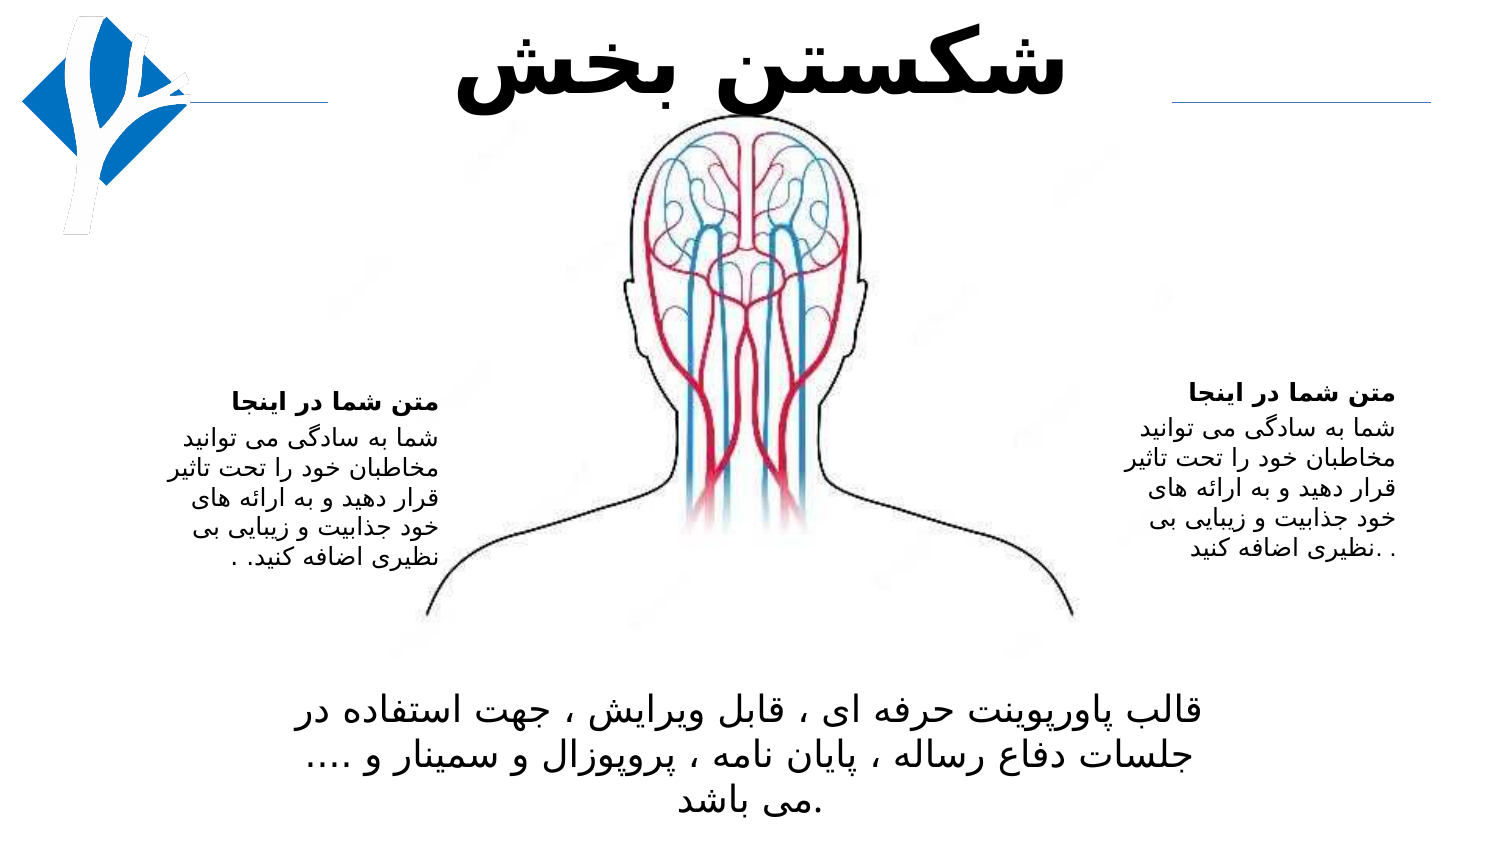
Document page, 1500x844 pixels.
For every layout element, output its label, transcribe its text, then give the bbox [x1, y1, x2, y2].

text_box شکستن بخش [11, 16, 1500, 112]
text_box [135, 377, 455, 550]
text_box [1092, 368, 1412, 541]
picture [328, 96, 1172, 660]
picture [63, 112, 191, 235]
text_box قالب پاورپوينت حرفه ای ، قابل ویرایش ، جهت استفاده در جلسات دفاع رساله ، پایان نامه ، پروپوزال و سمینار و .... می باشد. [264, 669, 1236, 843]
